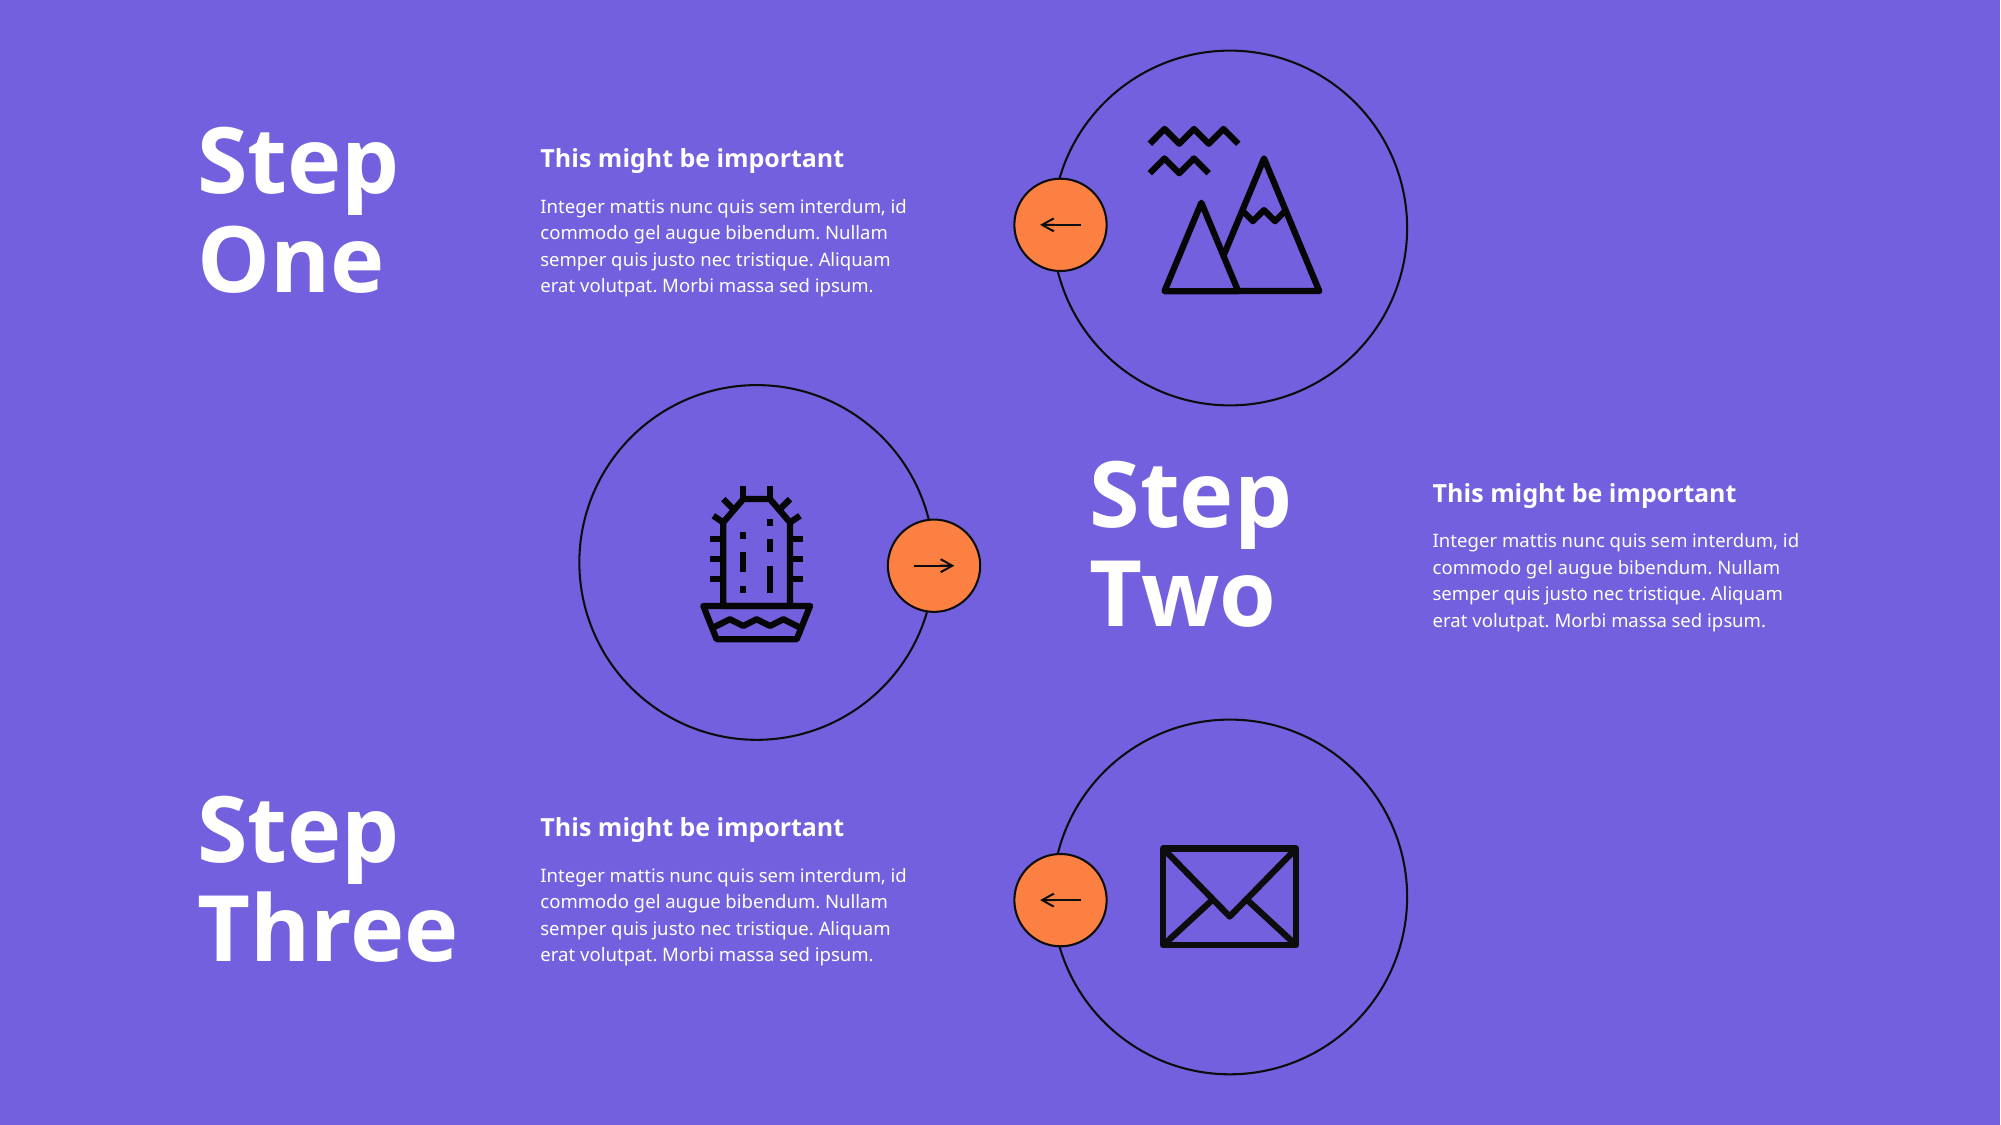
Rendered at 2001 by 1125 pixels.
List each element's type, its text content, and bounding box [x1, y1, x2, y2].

list This might be important [525, 138, 937, 184]
list Step Three [182, 775, 538, 1019]
list Step Two [1074, 440, 1431, 684]
list Integer mattis nunc quis sem interdum, id commodo gel augue bibendum. Nullam semper quis justo nec tristique. Aliquam erat volutpat. Morbi massa sed ipsum. [525, 853, 937, 987]
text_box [1014, 853, 1107, 947]
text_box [887, 519, 981, 612]
list Integer mattis nunc quis sem interdum, id commodo gel augue bibendum. Nullam semper quis justo nec tristique. Aliquam erat volutpat. Morbi massa sed ipsum. [525, 184, 937, 318]
text_box [578, 384, 930, 741]
list This might be important [1431, 473, 1829, 519]
list Step One [182, 106, 538, 350]
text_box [703, 485, 811, 640]
list Integer mattis nunc quis sem interdum, id commodo gel augue bibendum. Nullam semper quis justo nec tristique. Aliquam erat volutpat. Morbi massa sed ipsum. [1431, 519, 1829, 653]
list This might be important [525, 807, 937, 853]
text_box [1014, 178, 1107, 271]
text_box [1052, 50, 1408, 406]
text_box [1052, 719, 1408, 1075]
